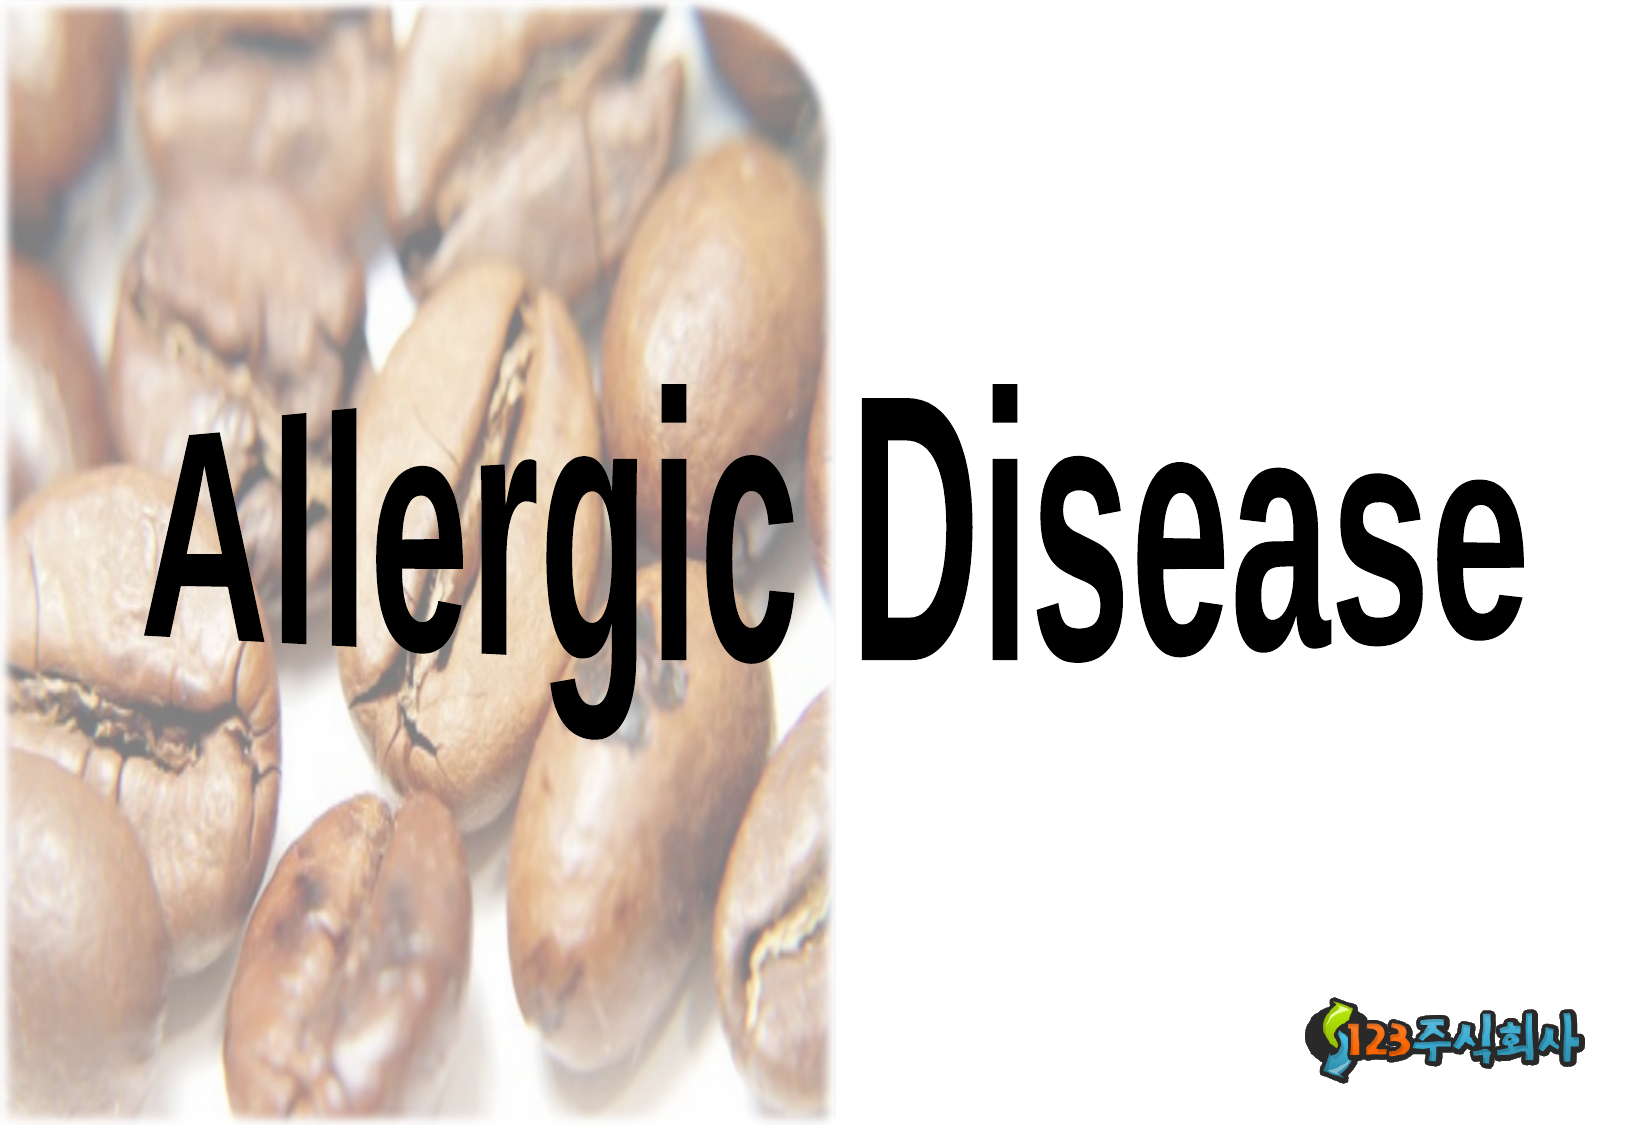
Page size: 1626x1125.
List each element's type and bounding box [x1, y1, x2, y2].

picture [1291, 982, 1597, 1096]
text_box [16, 16, 819, 1110]
